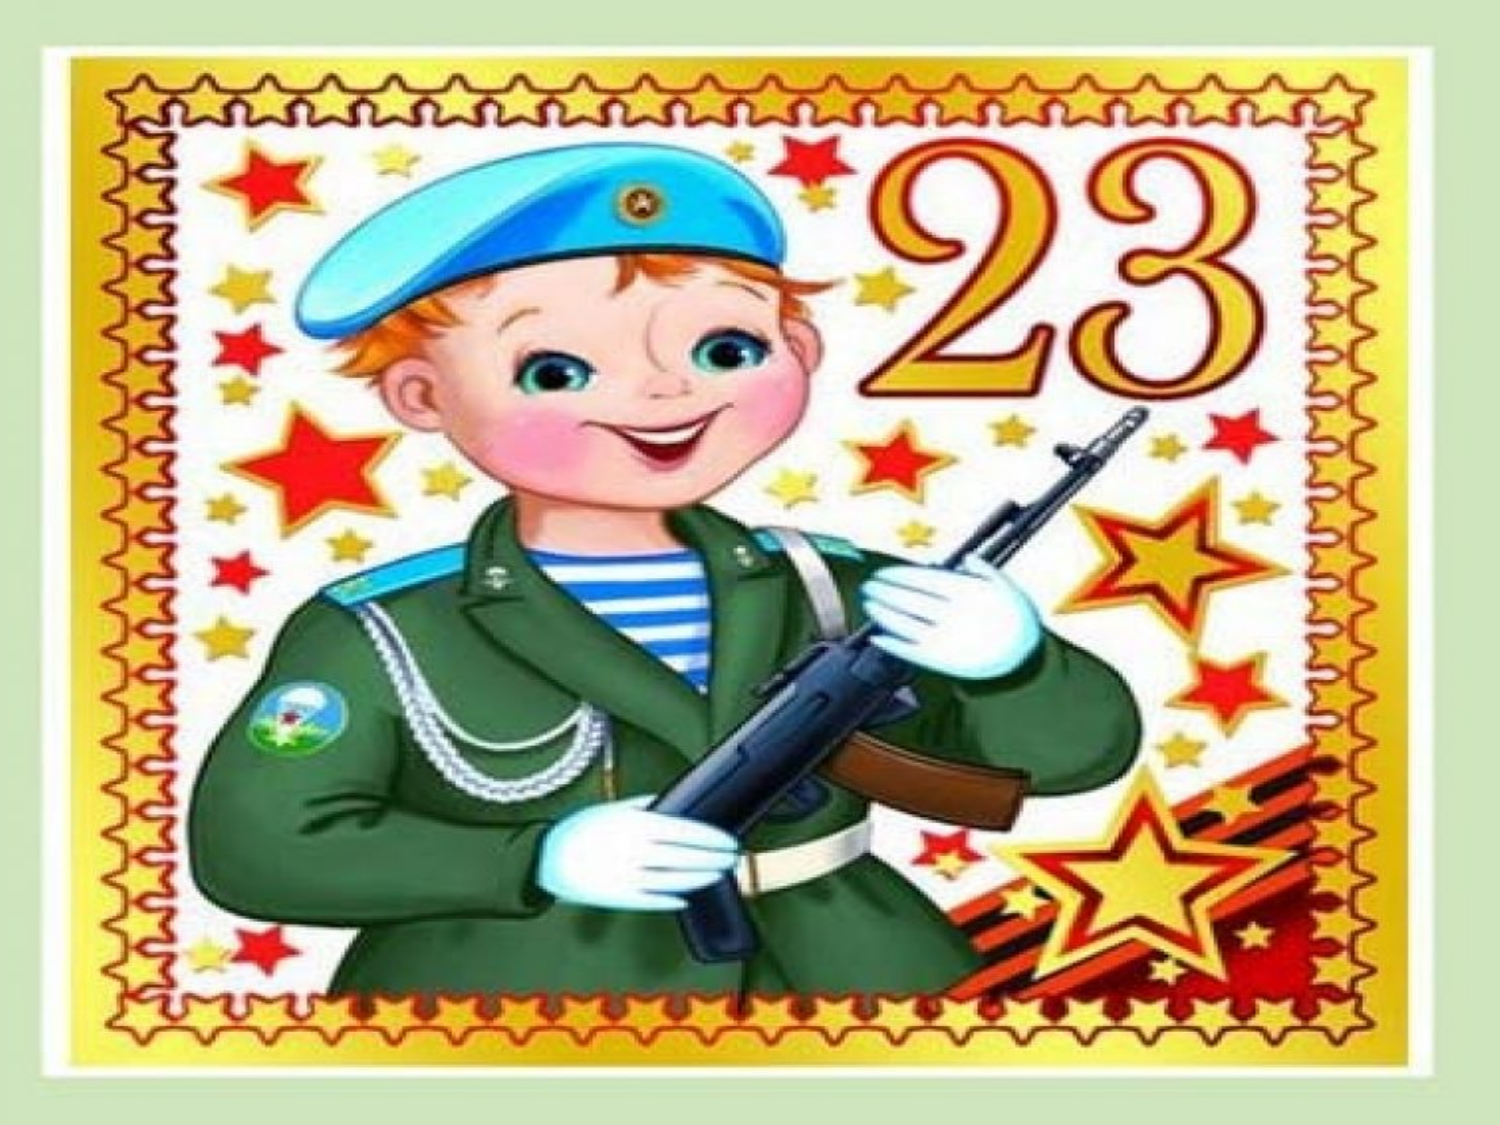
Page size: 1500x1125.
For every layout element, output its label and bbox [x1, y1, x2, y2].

list [0, 0, 1500, 1125]
